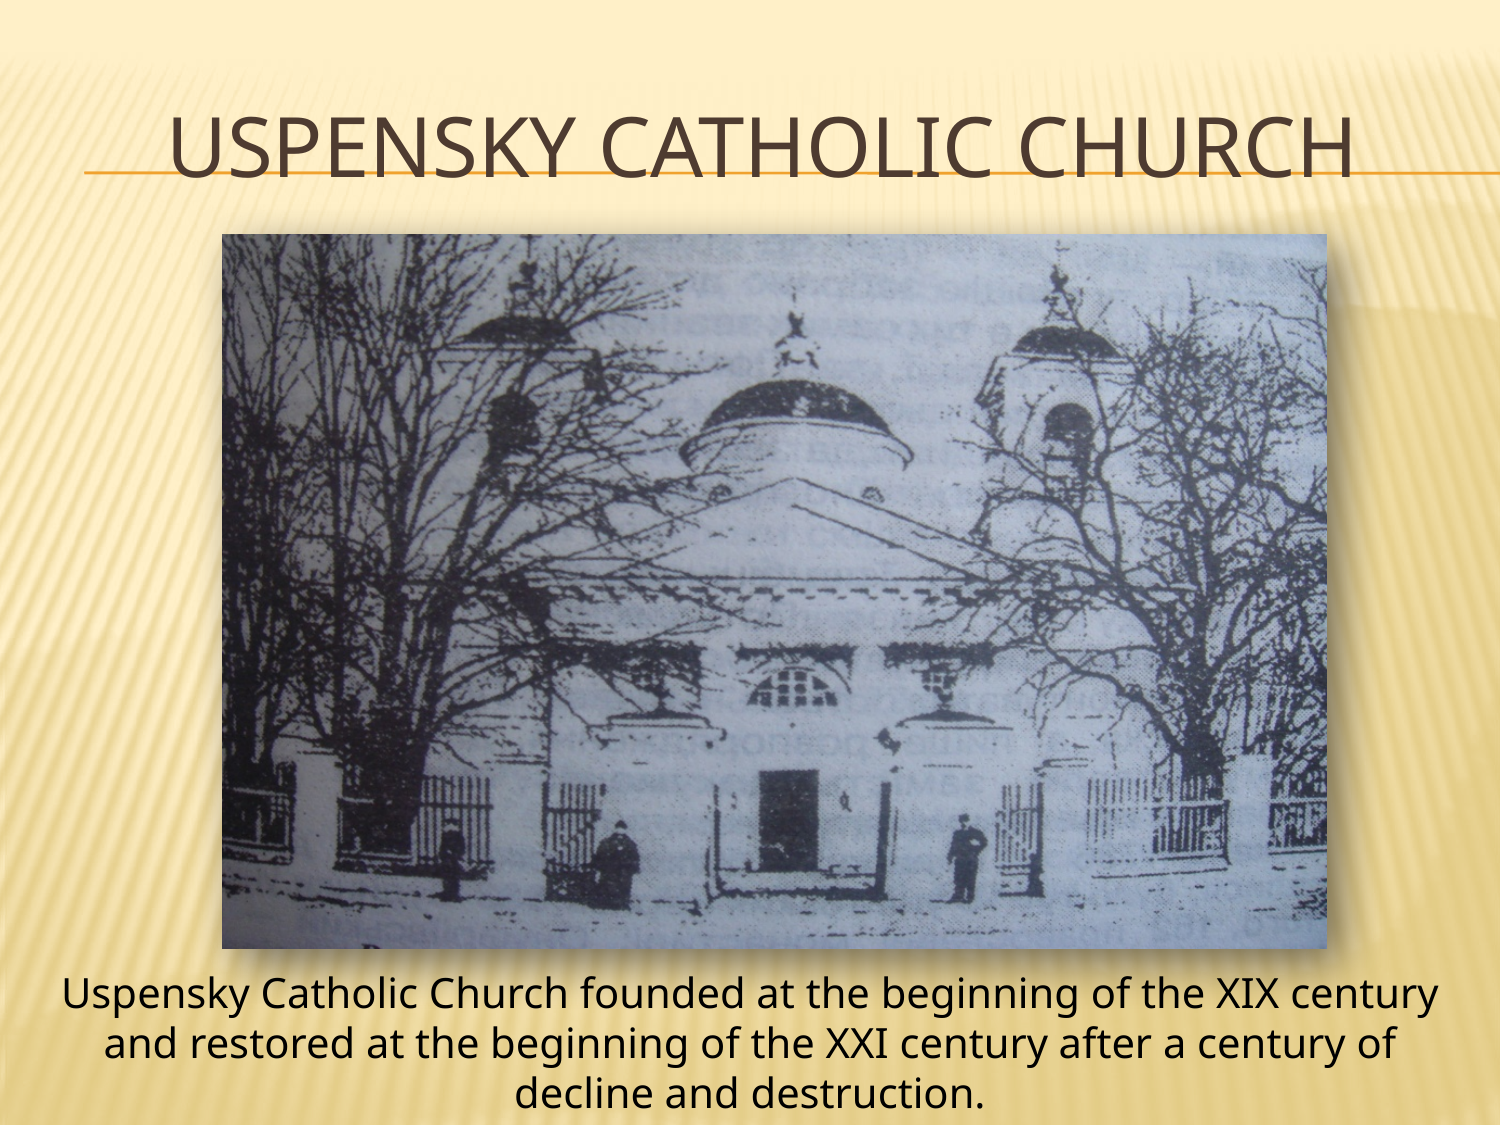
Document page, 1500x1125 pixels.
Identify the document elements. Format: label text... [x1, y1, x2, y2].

text_box Uspensky Catholic Church founded at the beginning of the XIX century and restored at the beginning of the XXI century after a century of decline and destruction. [23, 959, 1477, 1125]
picture [222, 234, 1328, 949]
title Uspensky Catholic Church [50, 75, 1475, 213]
